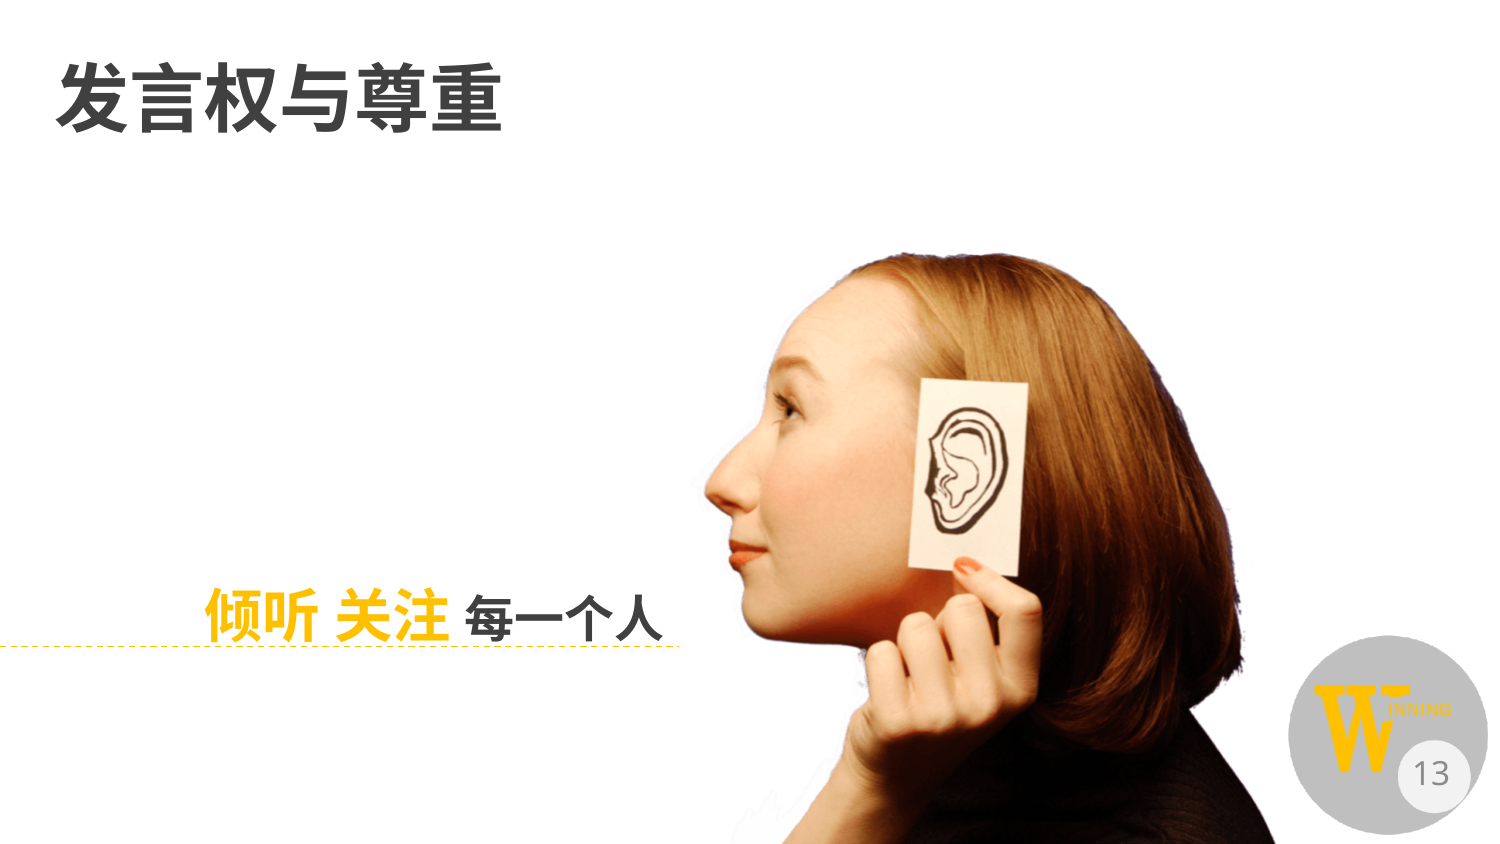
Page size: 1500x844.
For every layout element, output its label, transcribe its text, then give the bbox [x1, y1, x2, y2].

picture [572, 224, 1498, 844]
text_box 倾听 关注 每一个人 [49, 501, 567, 645]
slide_number 13 [1387, 752, 1475, 798]
text_box 发言权与尊重 [40, 43, 749, 149]
